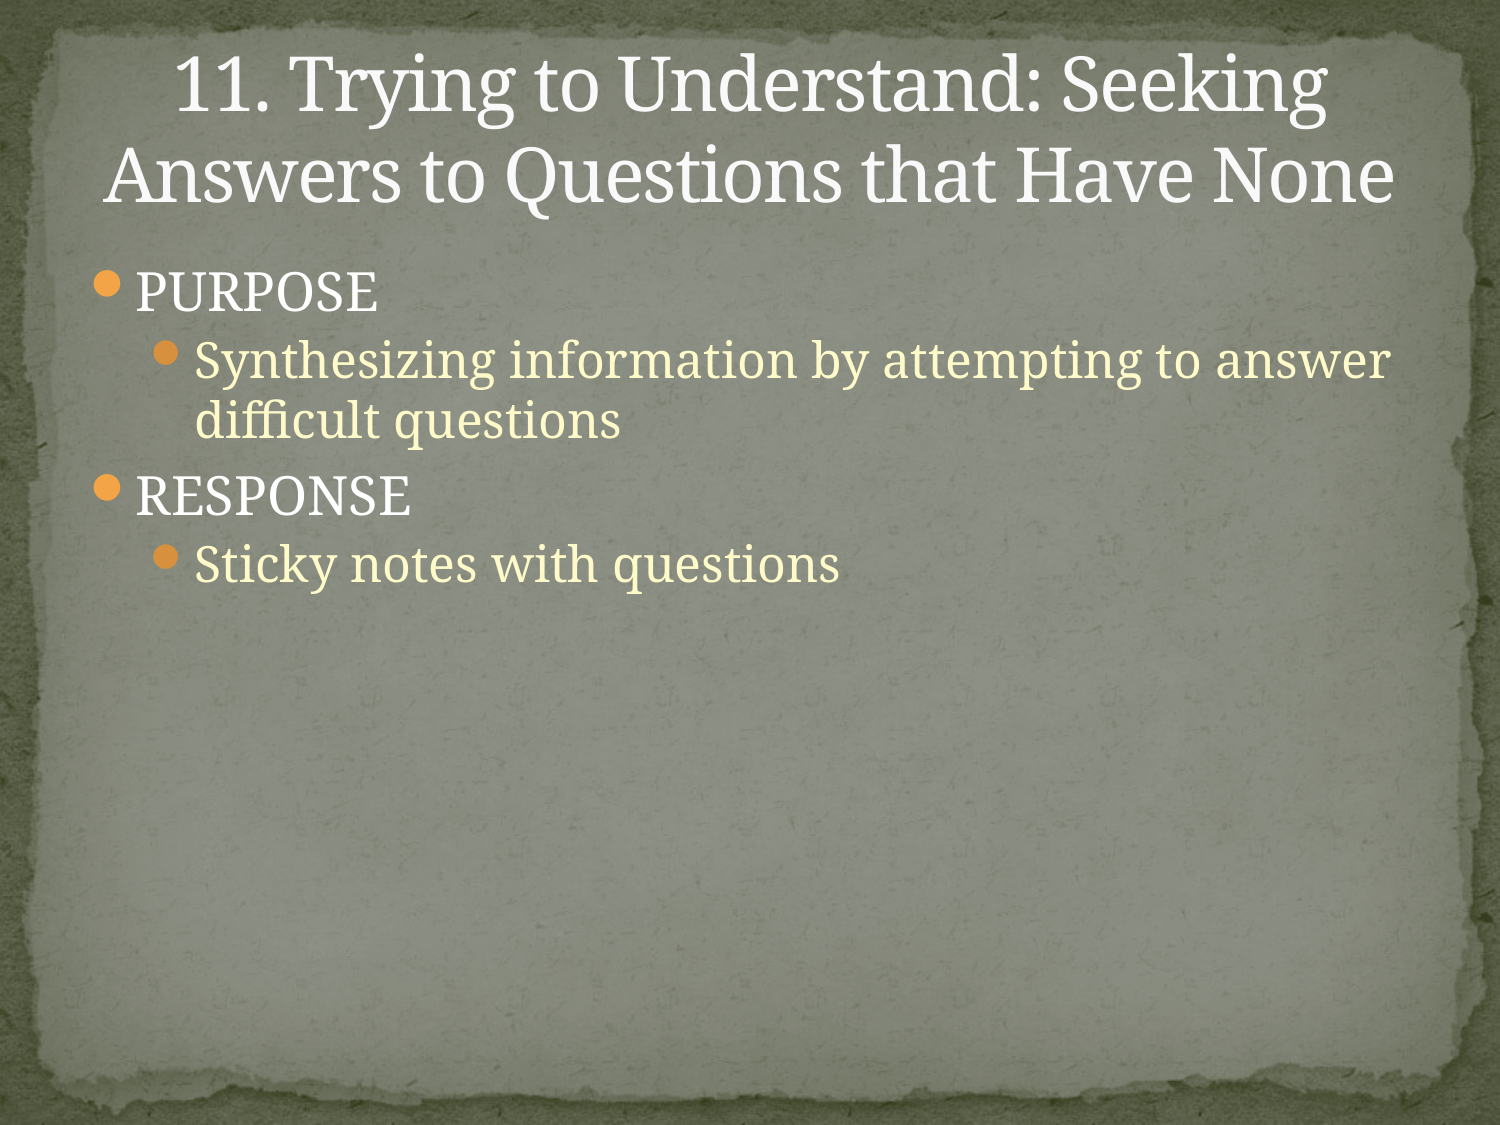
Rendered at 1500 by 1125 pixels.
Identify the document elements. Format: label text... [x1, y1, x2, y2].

title 11. Trying to Understand: Seeking Answers to Questions that Have None [74, 24, 1425, 225]
list PURPOSE Synthesizing information by attempting to answer difficult questions RESPONSE Sticky notes with questions [75, 249, 1425, 1000]
